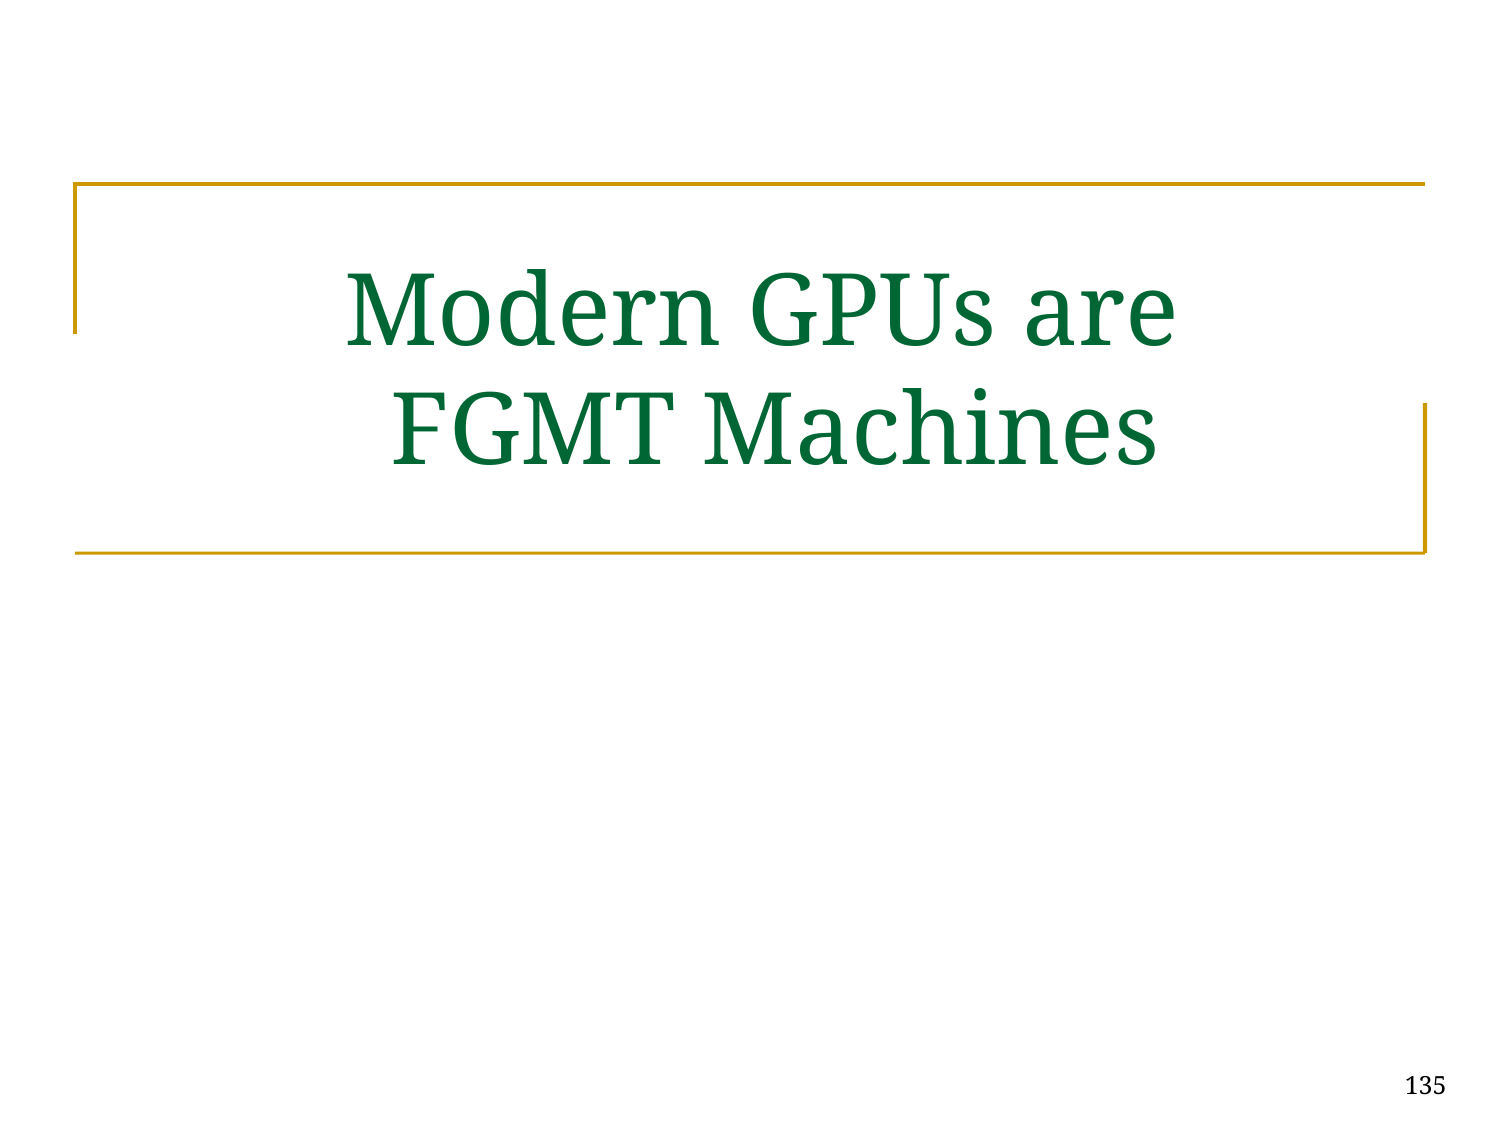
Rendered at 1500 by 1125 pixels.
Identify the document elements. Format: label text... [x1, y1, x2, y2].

slide_number 135 [1111, 1036, 1462, 1112]
title Modern GPUs are FGMT Machines [112, 237, 1438, 525]
